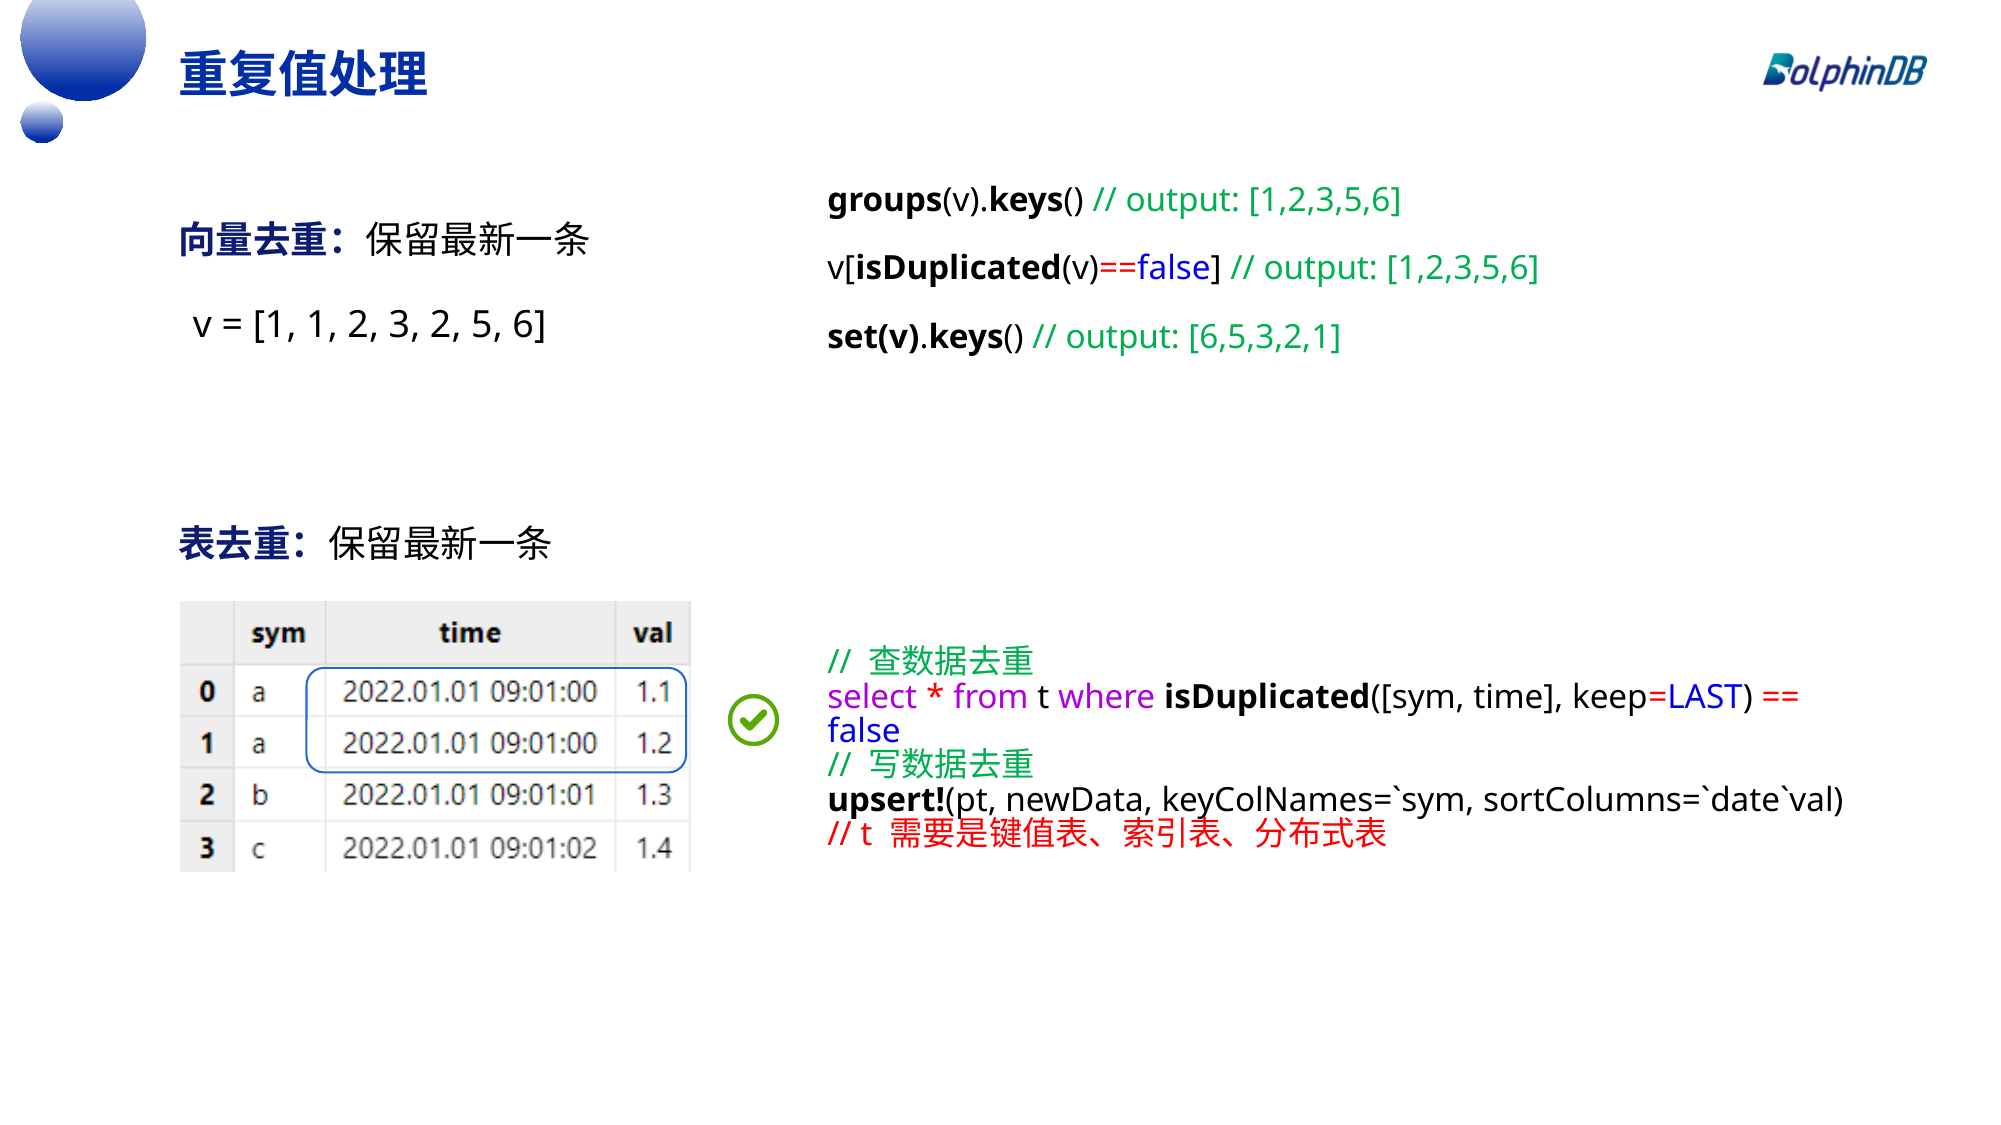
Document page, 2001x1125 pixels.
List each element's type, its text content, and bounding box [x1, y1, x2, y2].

picture [727, 694, 779, 746]
picture [180, 601, 695, 872]
text_box // 查数据去重 select * from t where isDuplicated([sym, time], keep=LAST) == false // 写数据去重 upsert!(pt, newData, keyColNames=`sym, sortColumns=`date`val) // t 需要是键值表、索引表、分布式表 [812, 638, 1894, 894]
text_box 表去重：保留最新一条 [163, 512, 830, 573]
text_box [19, 99, 64, 144]
text_box groups(v).keys() // output: [1,2,3,5,6] v[isDuplicated(v)==false] // output: [1,2,3,5,6] set(v).keys() // output: [6,5,3,2,1] [812, 175, 1646, 397]
text_box v = [1, 1, 2, 3, 2, 5, 6] [178, 292, 597, 353]
picture [1755, 47, 1929, 93]
text_box 向量去重：保留最新一条 [163, 208, 812, 269]
text_box 重复值处理 [163, 35, 1245, 110]
text_box [19, 0, 147, 102]
